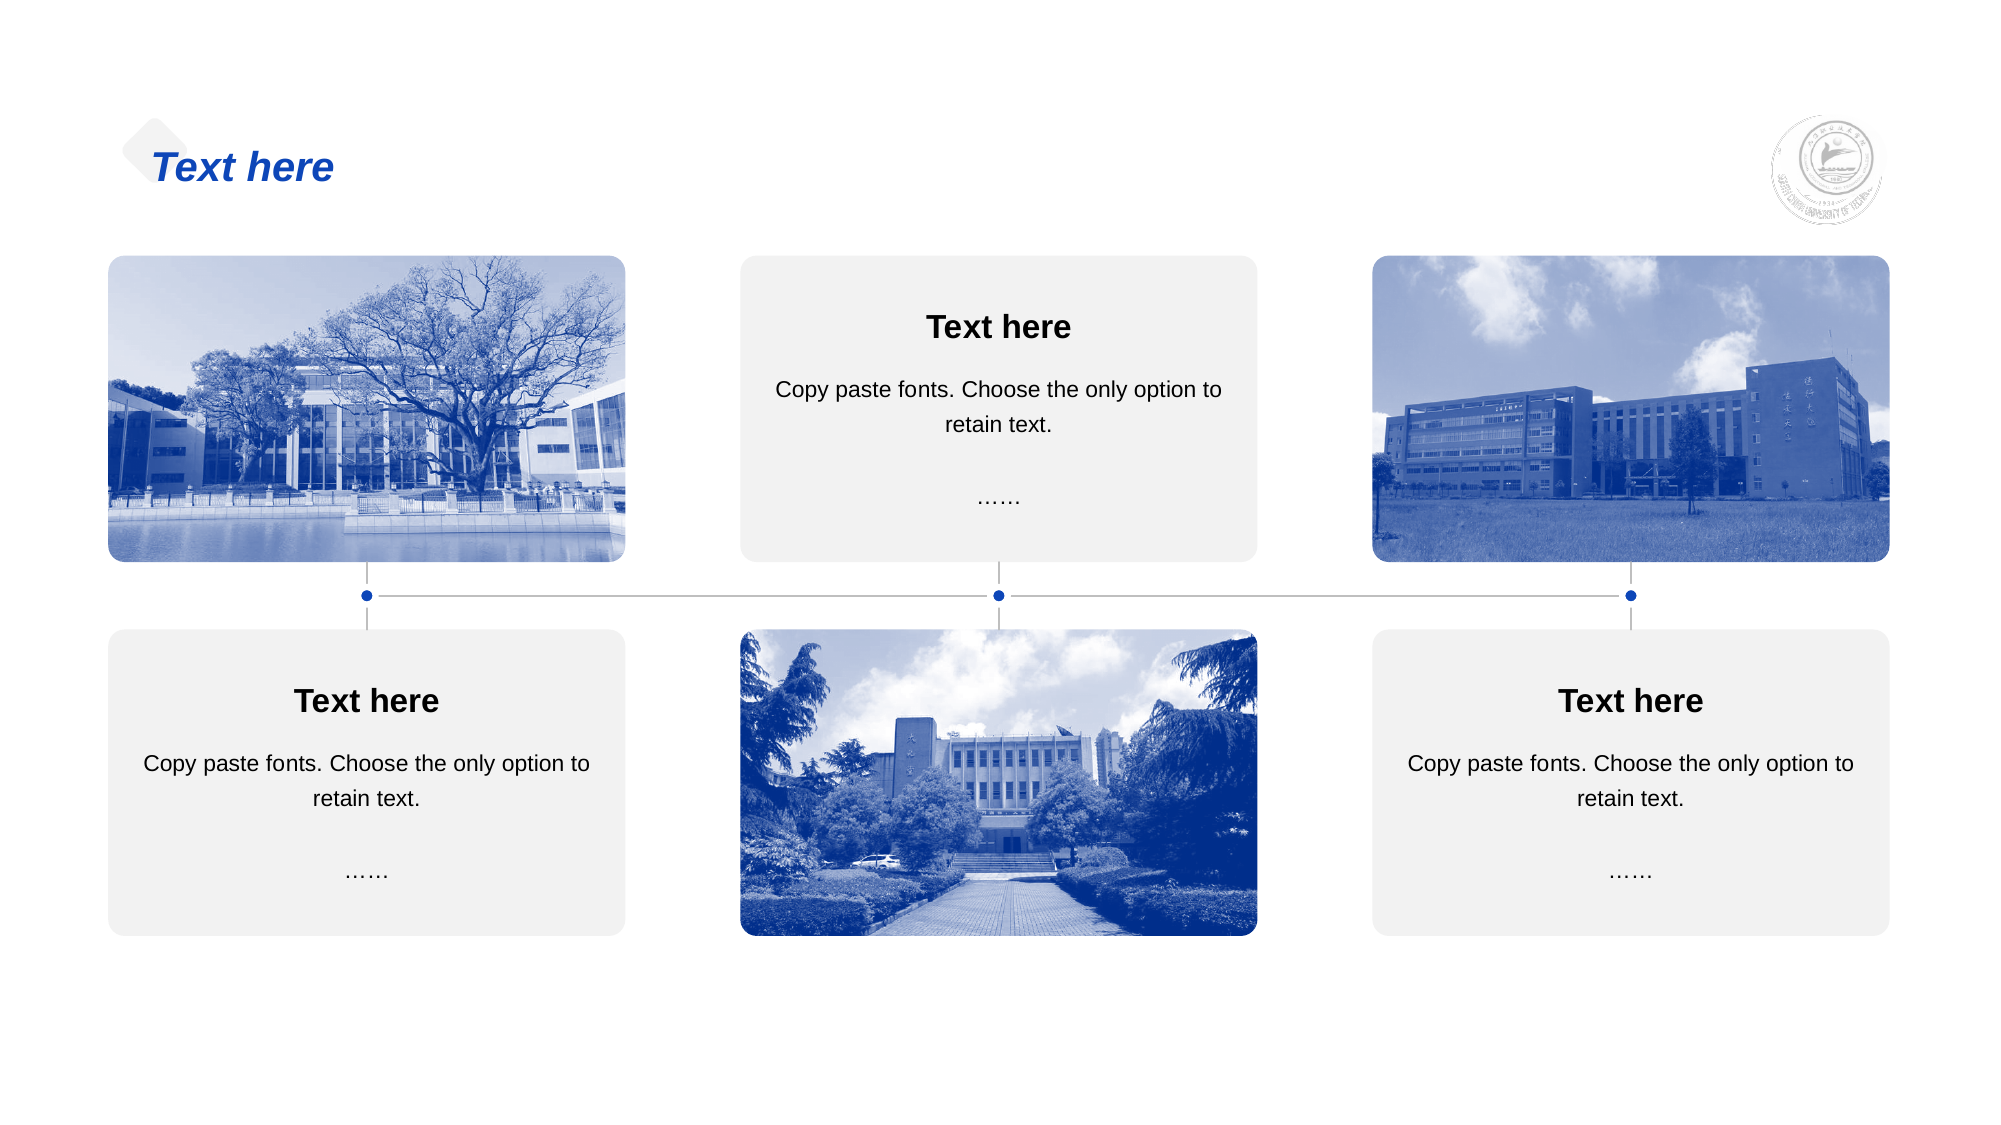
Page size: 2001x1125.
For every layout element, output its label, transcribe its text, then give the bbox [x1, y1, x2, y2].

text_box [757, 291, 1241, 527]
text_box [1000, 586, 1009, 595]
text_box [989, 586, 998, 595]
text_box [1389, 665, 1873, 900]
text_box [740, 255, 1258, 563]
text_box [356, 586, 366, 606]
text_box [1372, 629, 1890, 936]
text_box [108, 629, 626, 936]
text_box [1621, 586, 1630, 606]
picture [1771, 199, 1882, 225]
text_box [367, 585, 377, 606]
text_box [740, 629, 1258, 936]
text_box [1632, 586, 1641, 606]
text_box [108, 255, 626, 563]
text_box [1372, 255, 1890, 563]
text_box [1000, 596, 1009, 606]
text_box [125, 665, 609, 900]
text_box [989, 596, 998, 606]
title Text here [135, 29, 1916, 199]
